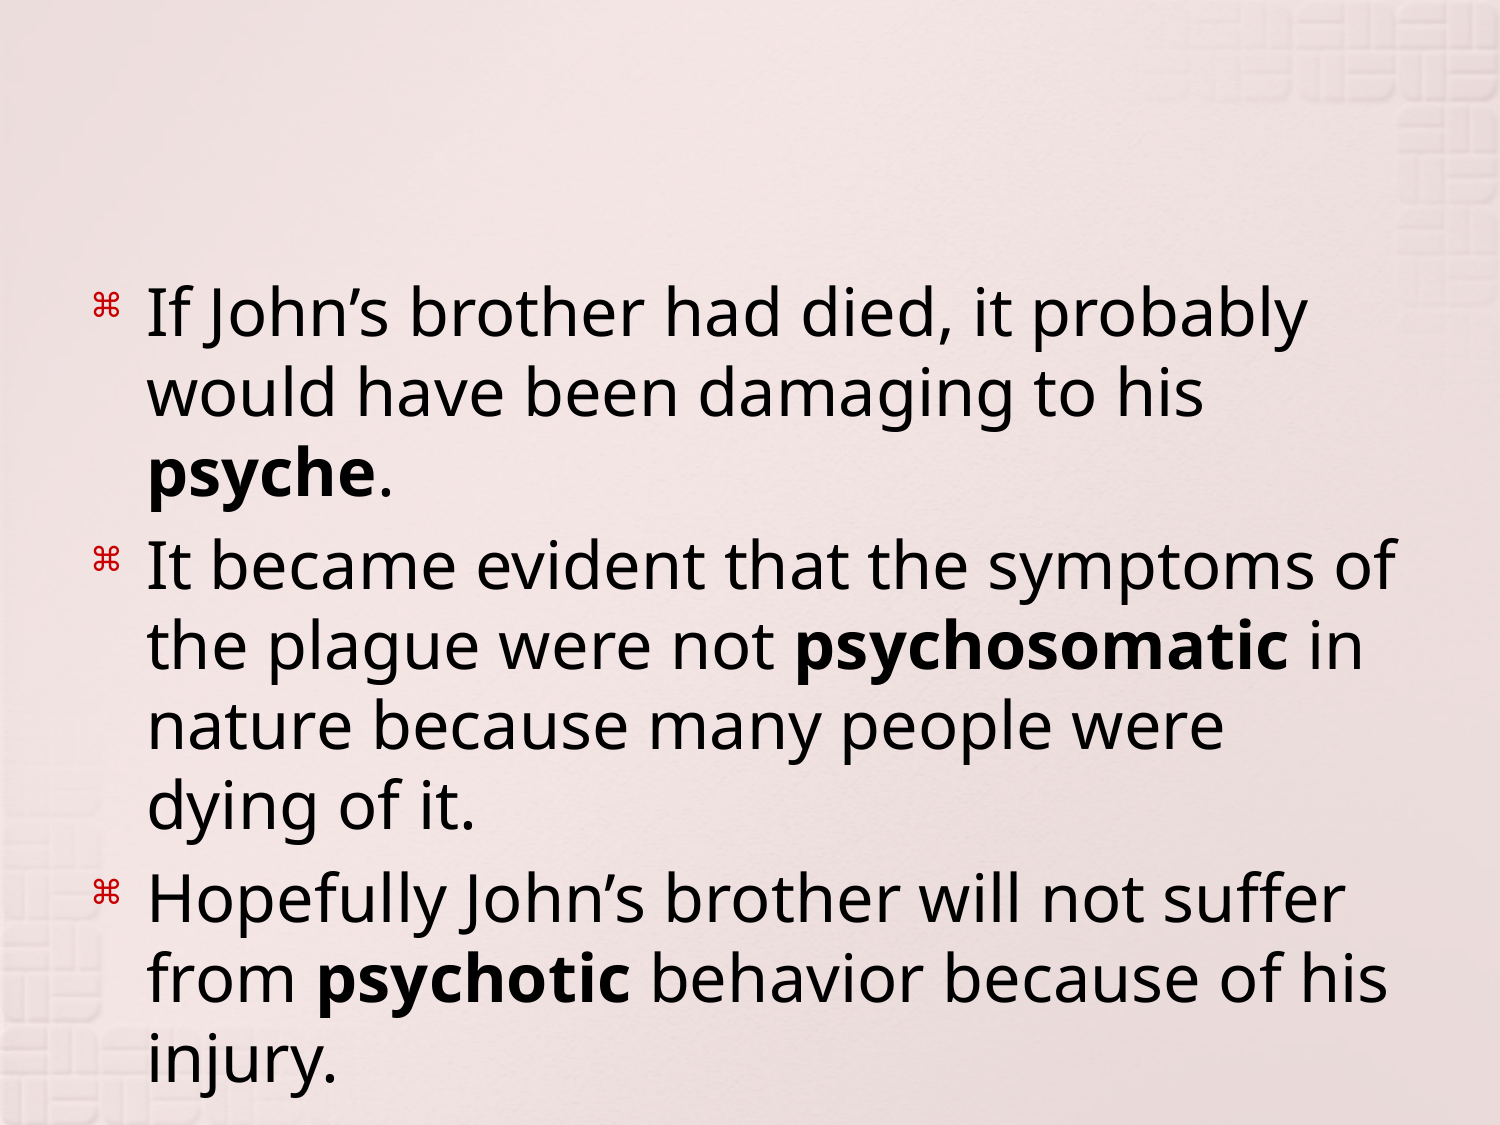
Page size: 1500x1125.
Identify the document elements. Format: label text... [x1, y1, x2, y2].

list If John’s brother had died, it probably would have been damaging to his psyche. It became evident that the symptoms of the plague were not psychosomatic in nature because many people were dying of it. Hopefully John’s brother will not suffer from psychotic behavior because of his injury. [75, 262, 1425, 1005]
